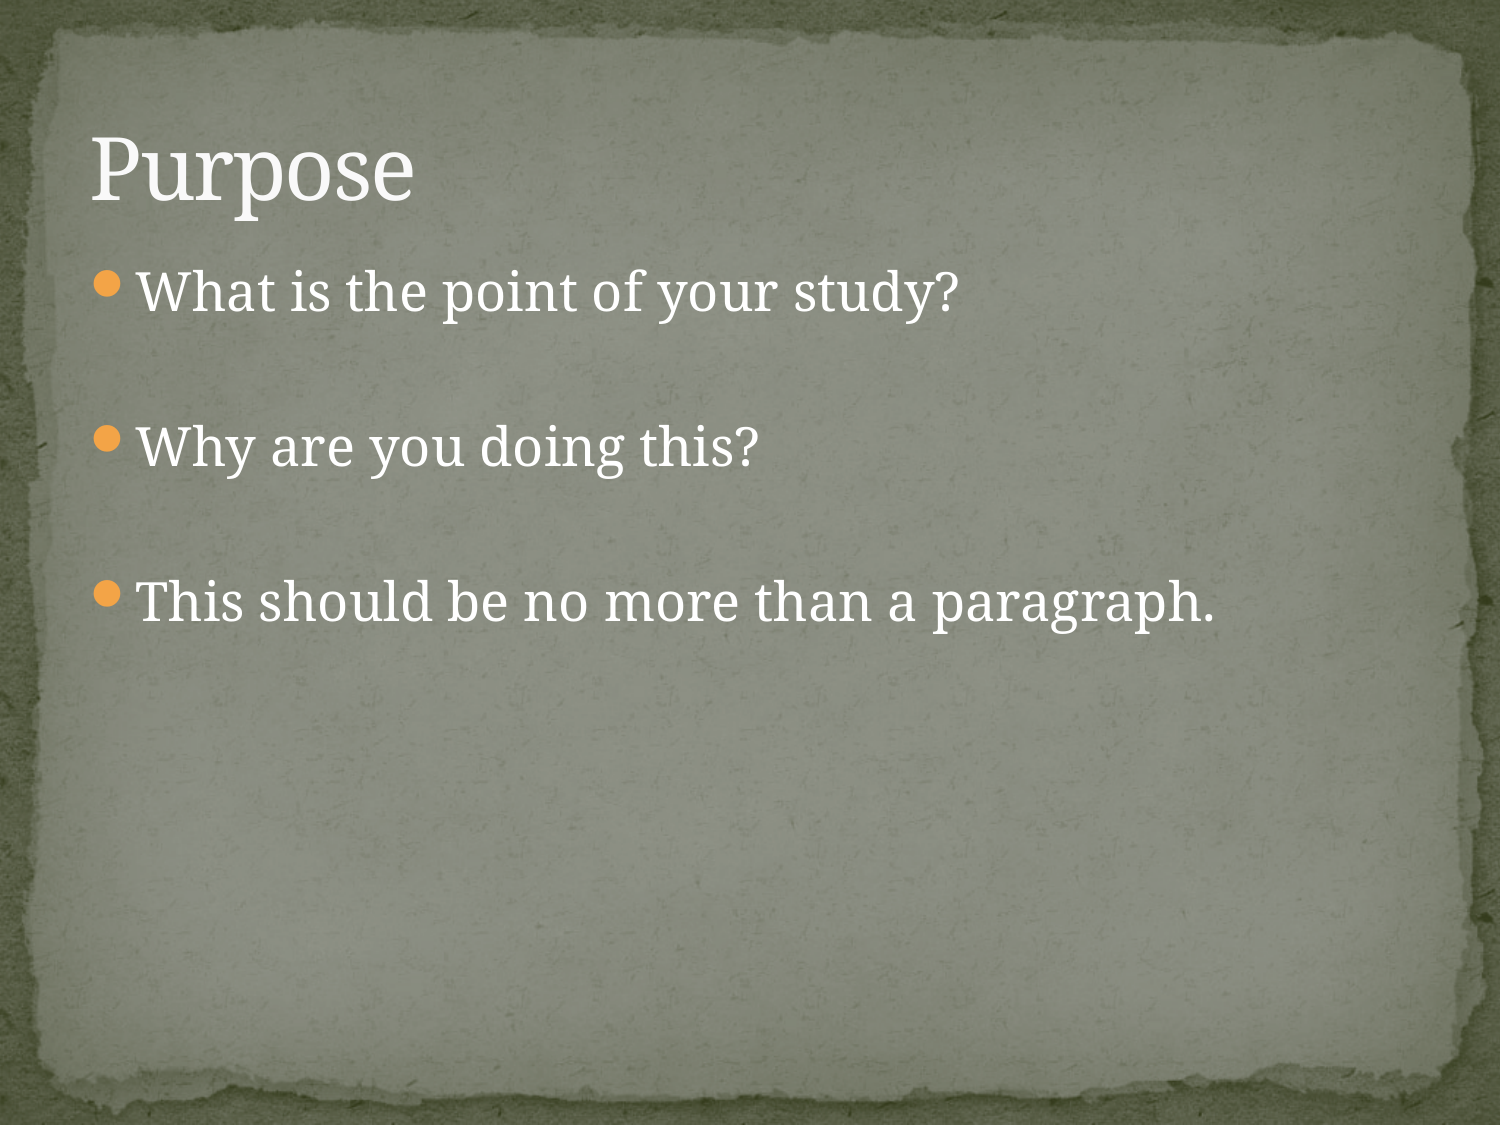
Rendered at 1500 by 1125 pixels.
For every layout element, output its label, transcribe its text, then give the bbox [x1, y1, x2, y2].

title Purpose [74, 24, 1425, 225]
list What is the point of your study? Why are you doing this? This should be no more than a paragraph. [75, 249, 1425, 1000]
